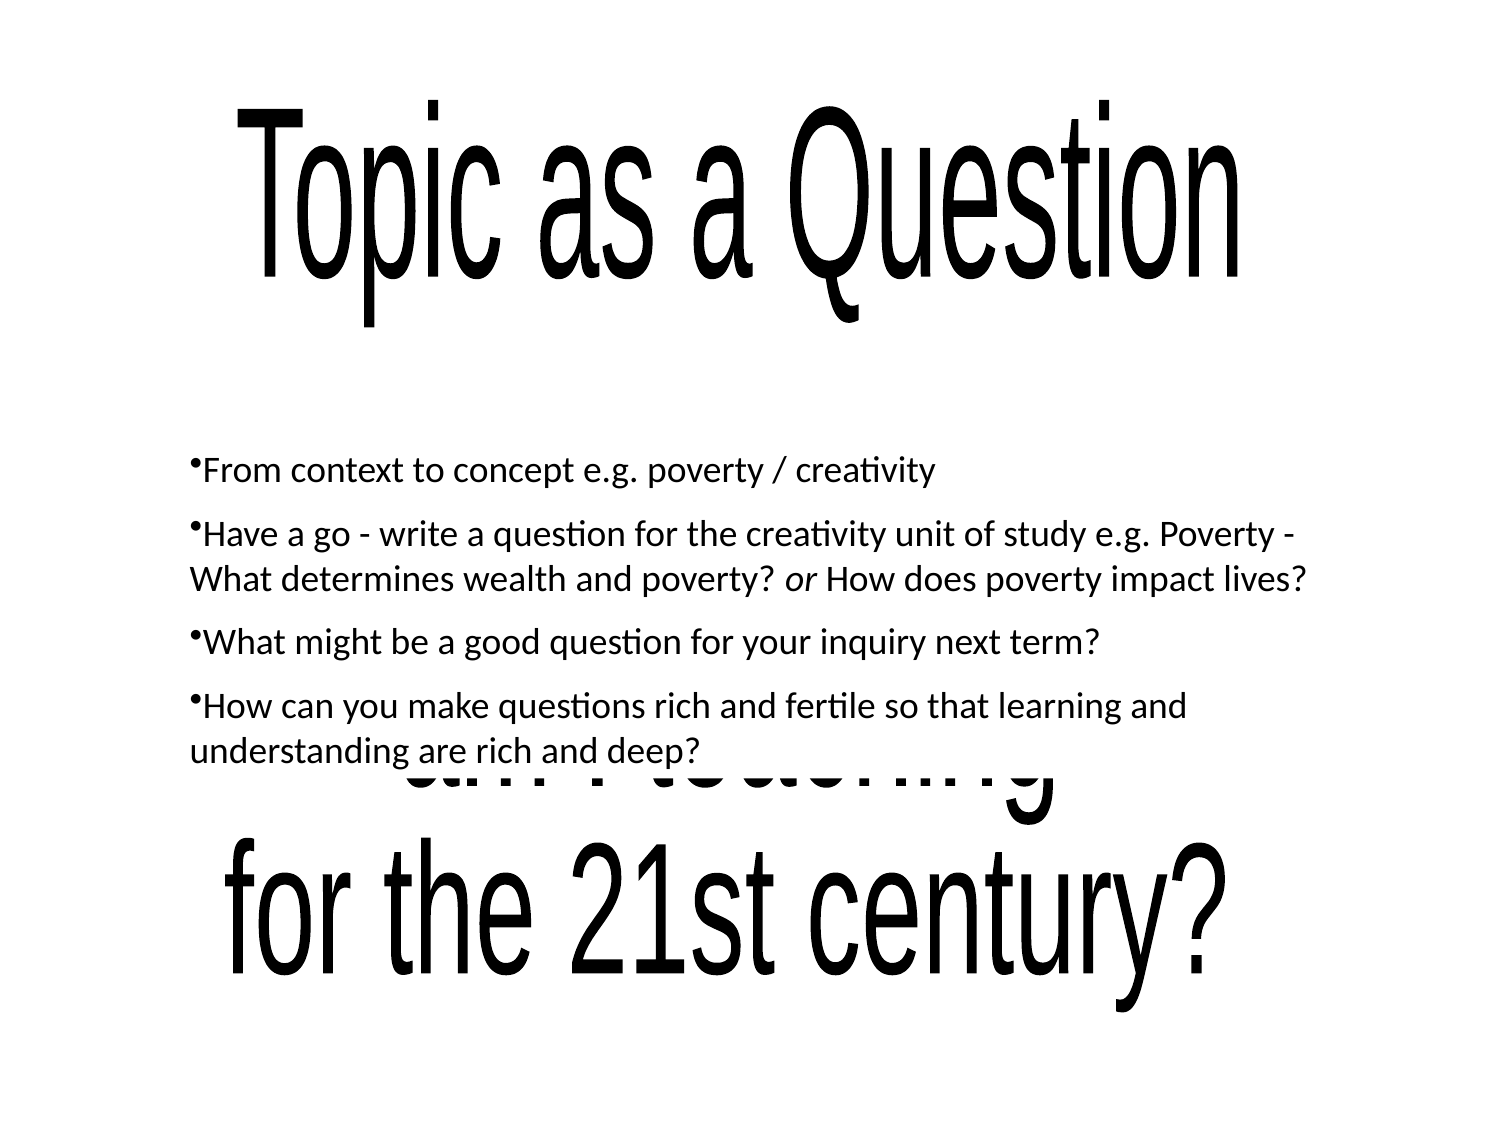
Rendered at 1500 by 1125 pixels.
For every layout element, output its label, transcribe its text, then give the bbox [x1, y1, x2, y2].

text_box From context to concept e.g. poverty / creativity Have a go - write a question for the creativity unit of study e.g. Poverty - What determines wealth and poverty? or How does poverty impact lives? What might be a good question for your inquiry next term? How can you make questions rich and fertile so that learning and understanding are rich and deep? [174, 437, 1363, 779]
